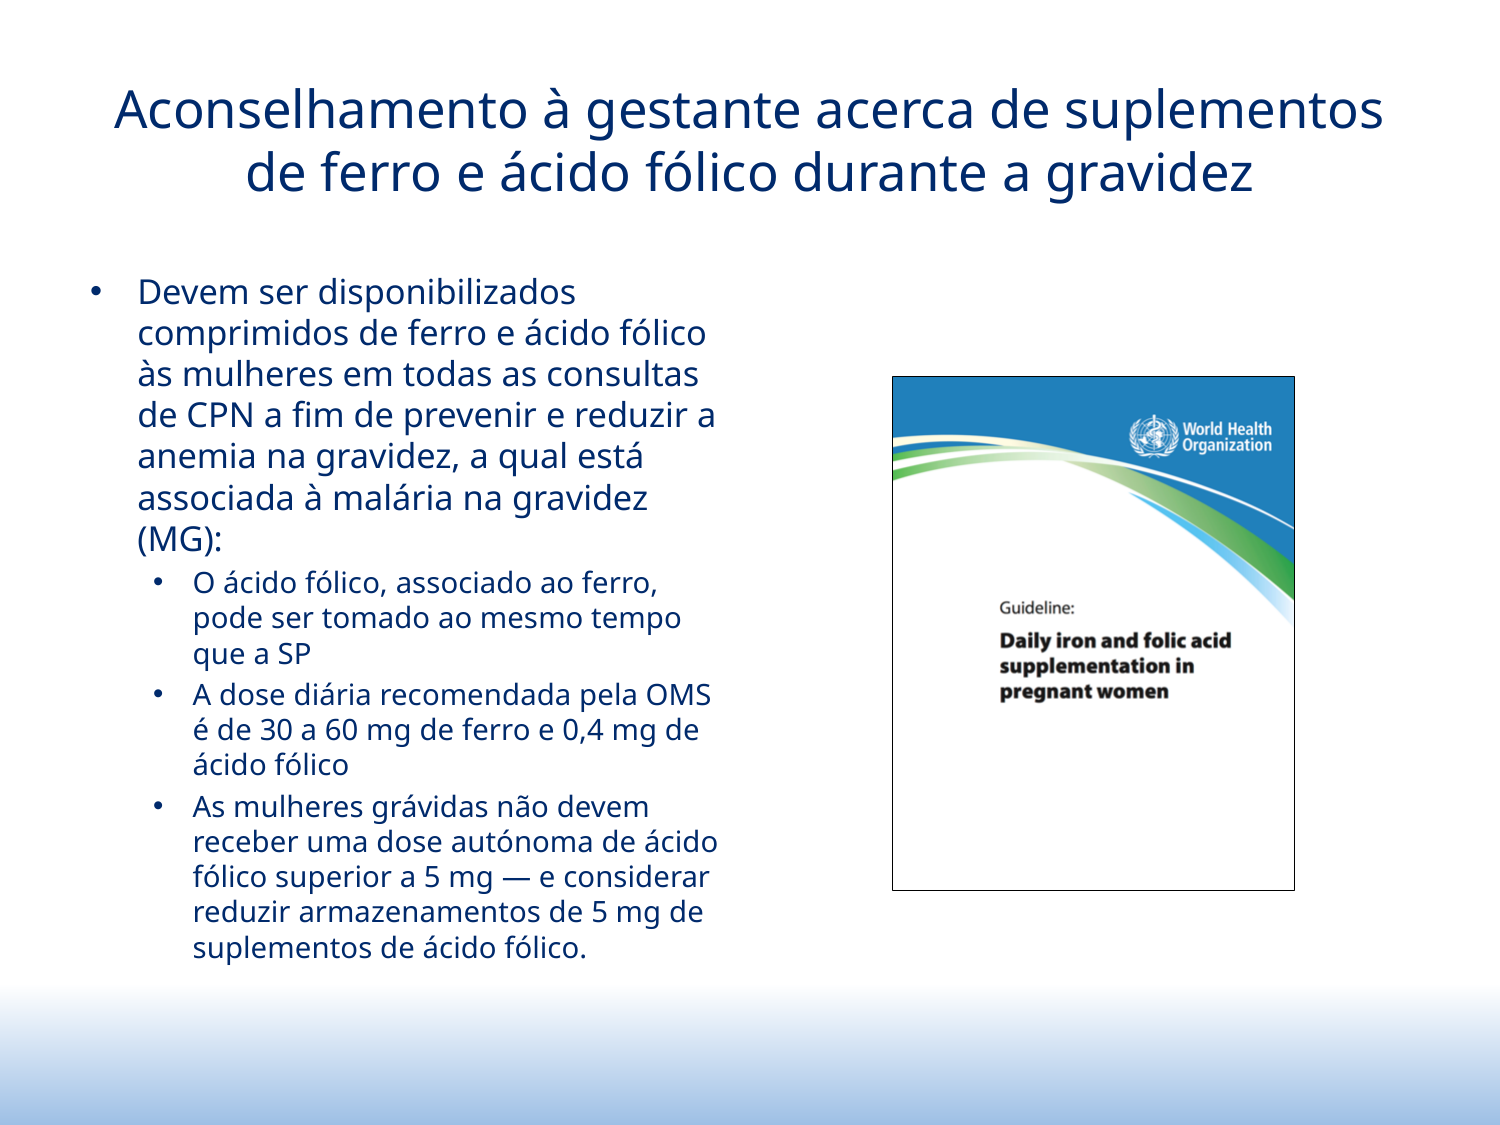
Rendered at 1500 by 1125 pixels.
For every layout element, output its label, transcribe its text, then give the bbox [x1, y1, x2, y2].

title Aconselhamento à gestante acerca de suplementos de ferro e ácido fólico durante a gravidez [75, 45, 1425, 233]
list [892, 376, 1295, 891]
list Devem ser disponibilizados comprimidos de ferro e ácido fólico às mulheres em todas as consultas de CPN a fim de prevenir e reduzir a anemia na gravidez, a qual está associada à malária na gravidez (MG): O ácido fólico, associado ao ferro, pode ser tomado ao mesmo tempo que a SP A dose diária recomendada pela OMS é de 30 a 60 mg de ferro e 0,4 mg de ácido fólico As mulheres grávidas não devem receber uma dose autónoma de ácido fólico superior a 5 mg — e considerar reduzir armazenamentos de 5 mg de suplementos de ácido fólico. [75, 262, 738, 1005]
